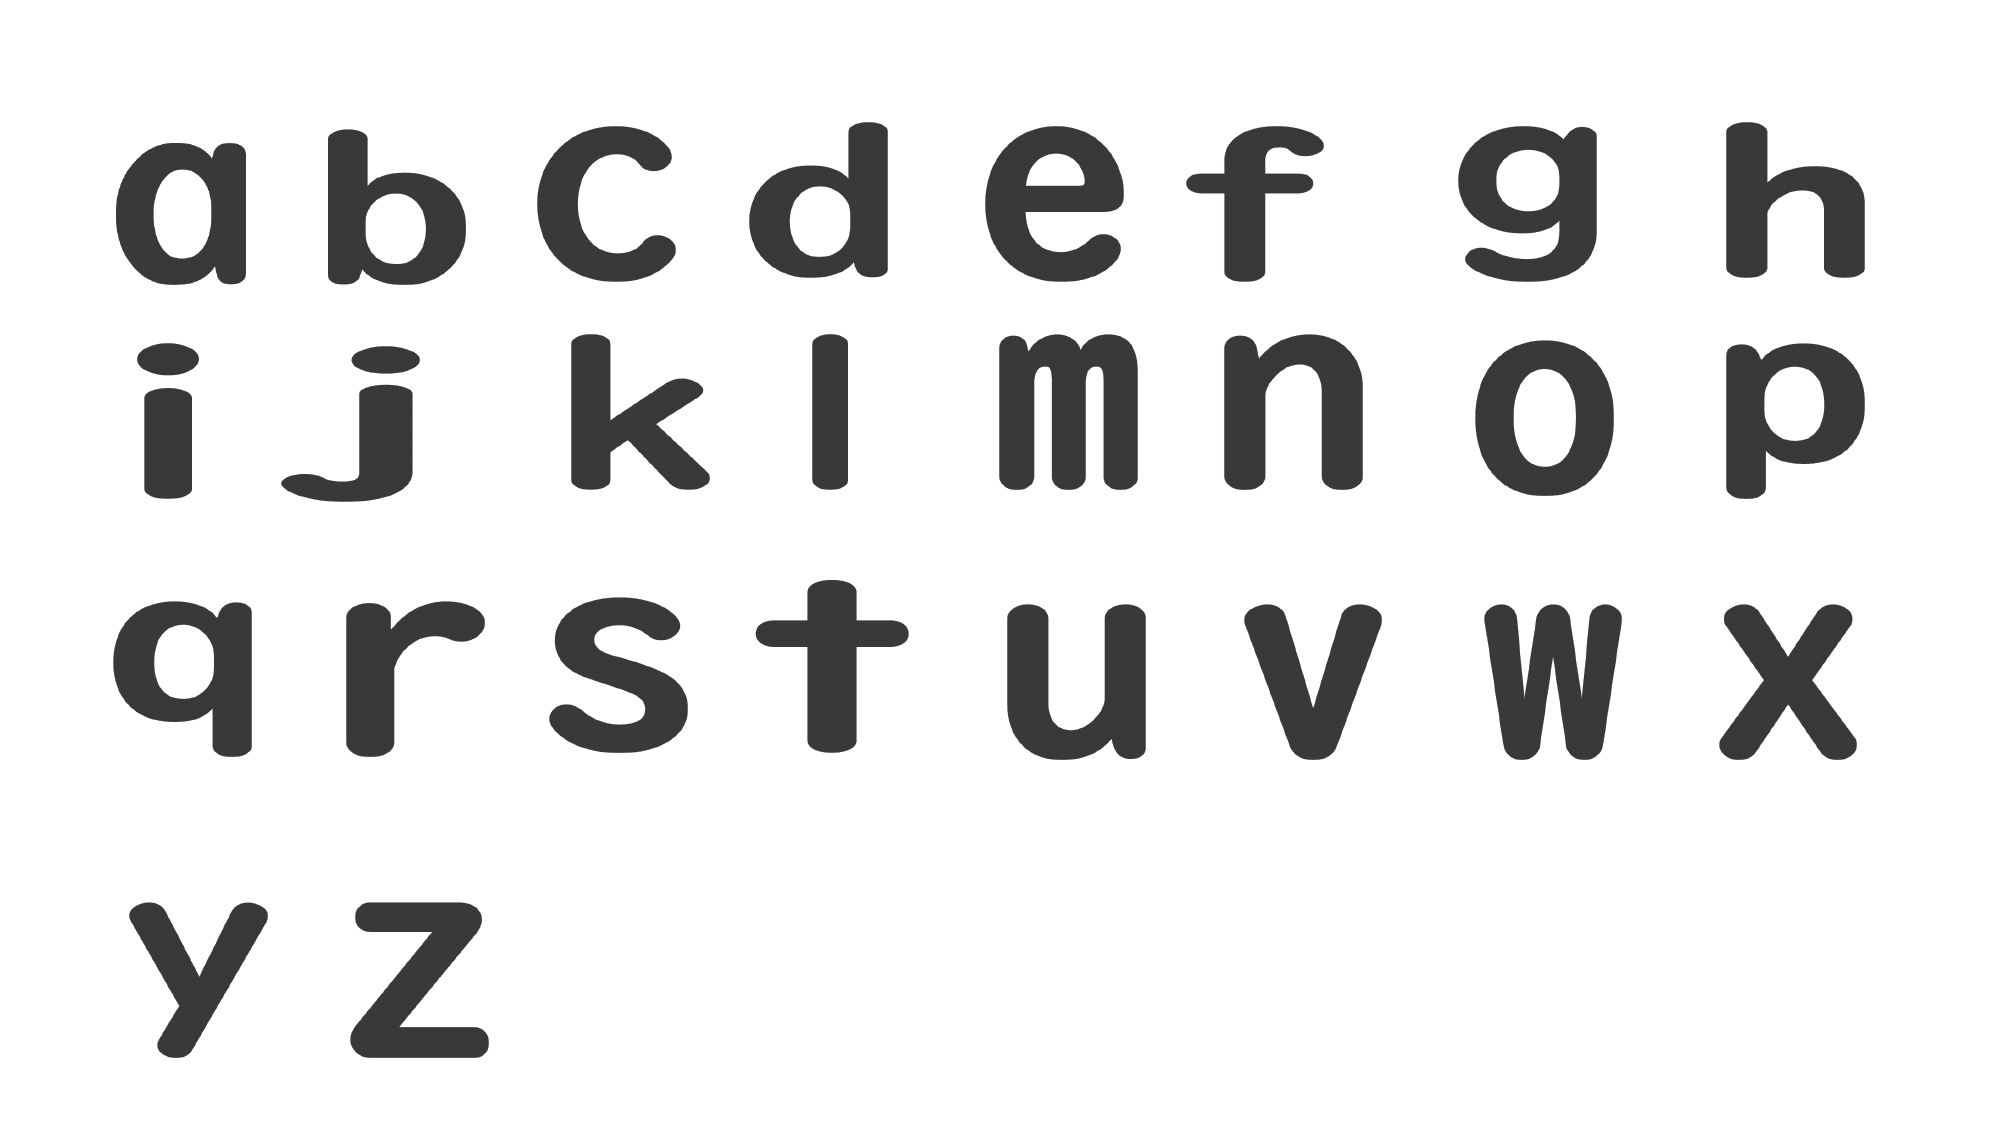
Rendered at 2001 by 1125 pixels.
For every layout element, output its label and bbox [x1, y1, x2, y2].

picture [812, 334, 848, 490]
picture [113, 601, 252, 757]
picture [985, 126, 1124, 282]
picture [1726, 343, 1865, 499]
picture [749, 122, 888, 278]
picture [537, 126, 676, 282]
picture [129, 902, 268, 1058]
picture [328, 129, 466, 286]
picture [1007, 604, 1146, 760]
picture [1726, 122, 1865, 278]
picture [1719, 604, 1857, 760]
picture [571, 334, 710, 490]
picture [1224, 334, 1363, 490]
picture [115, 142, 246, 285]
picture [1186, 126, 1324, 282]
picture [754, 579, 909, 753]
picture [346, 601, 485, 757]
picture [350, 902, 489, 1058]
picture [281, 346, 420, 502]
picture [1483, 604, 1622, 760]
picture [136, 343, 199, 499]
picture [999, 334, 1138, 490]
picture [549, 597, 688, 753]
picture [1243, 604, 1382, 760]
picture [1458, 126, 1597, 282]
picture [1475, 340, 1614, 496]
